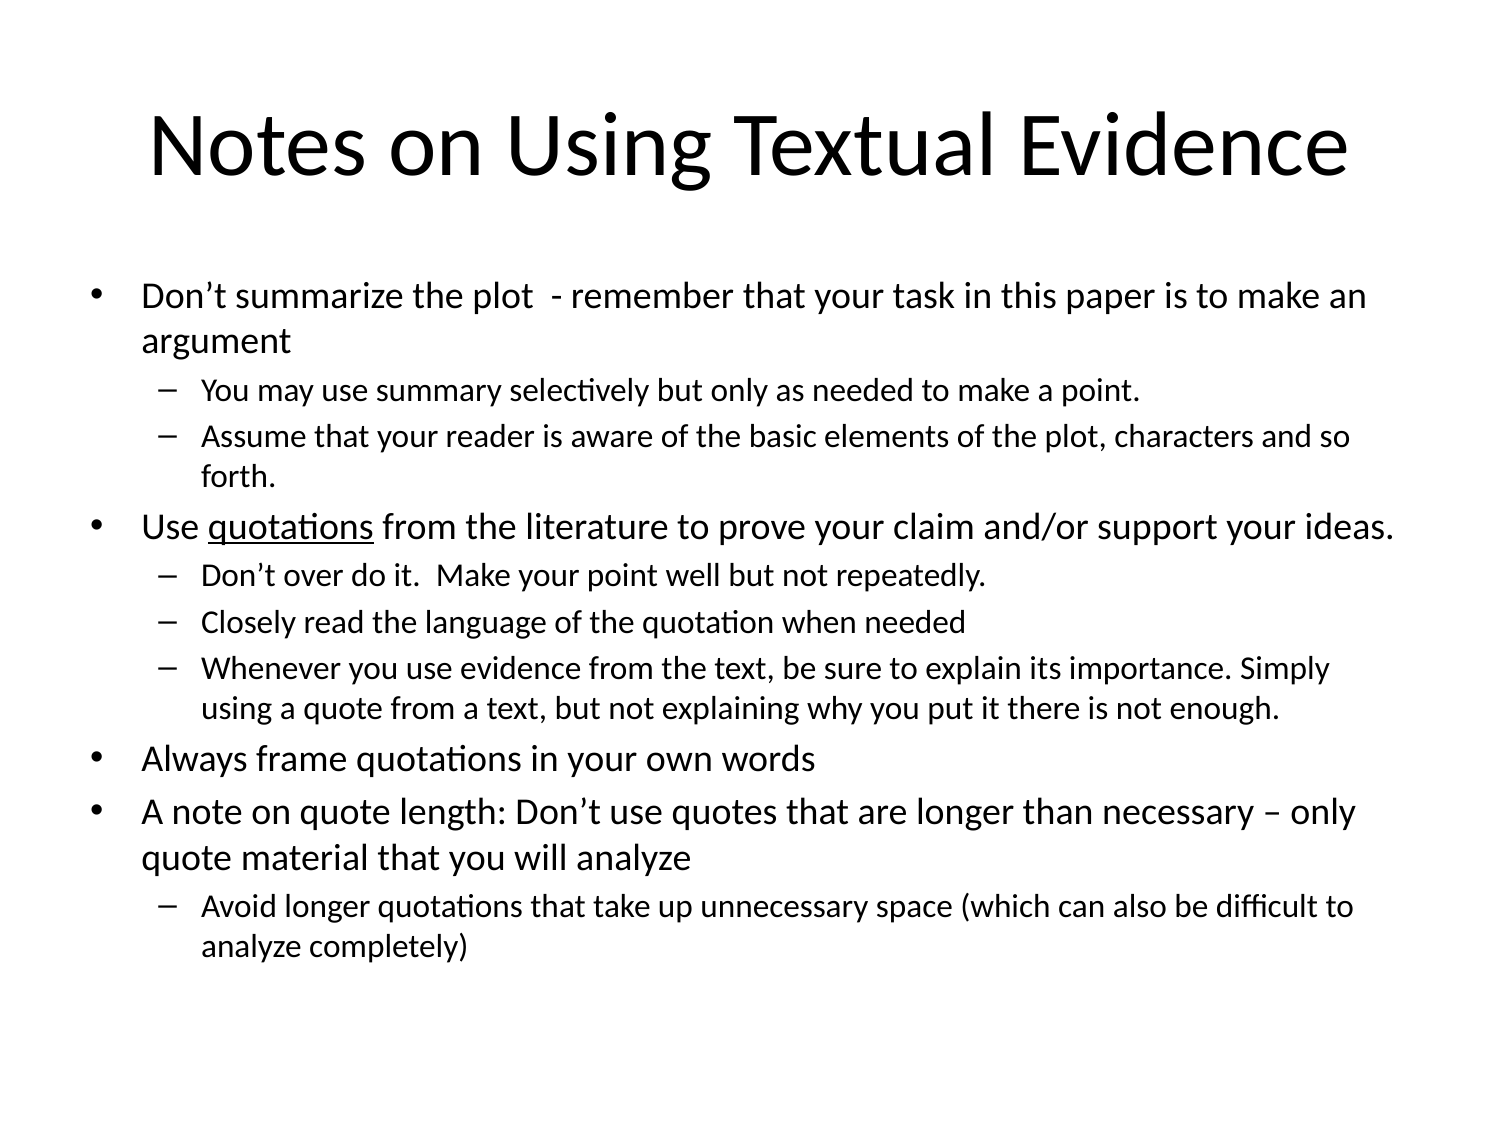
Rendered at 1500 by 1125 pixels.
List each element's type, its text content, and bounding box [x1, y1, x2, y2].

list Don’t summarize the plot - remember that your task in this paper is to make an argument You may use summary selectively but only as needed to make a point. Assume that your reader is aware of the basic elements of the plot, characters and so forth. Use quotations from the literature to prove your claim and/or support your ideas. Don’t over do it. Make your point well but not repeatedly. Closely read the language of the quotation when needed Whenever you use evidence from the text, be sure to explain its importance. Simply using a quote from a text, but not explaining why you put it there is not enough. Always frame quotations in your own words A note on quote length: Don’t use quotes that are longer than necessary – only quote material that you will analyze Avoid longer quotations that take up unnecessary space (which can also be difficult to analyze completely) [75, 262, 1425, 1005]
title Notes on Using Textual Evidence [75, 45, 1425, 233]
